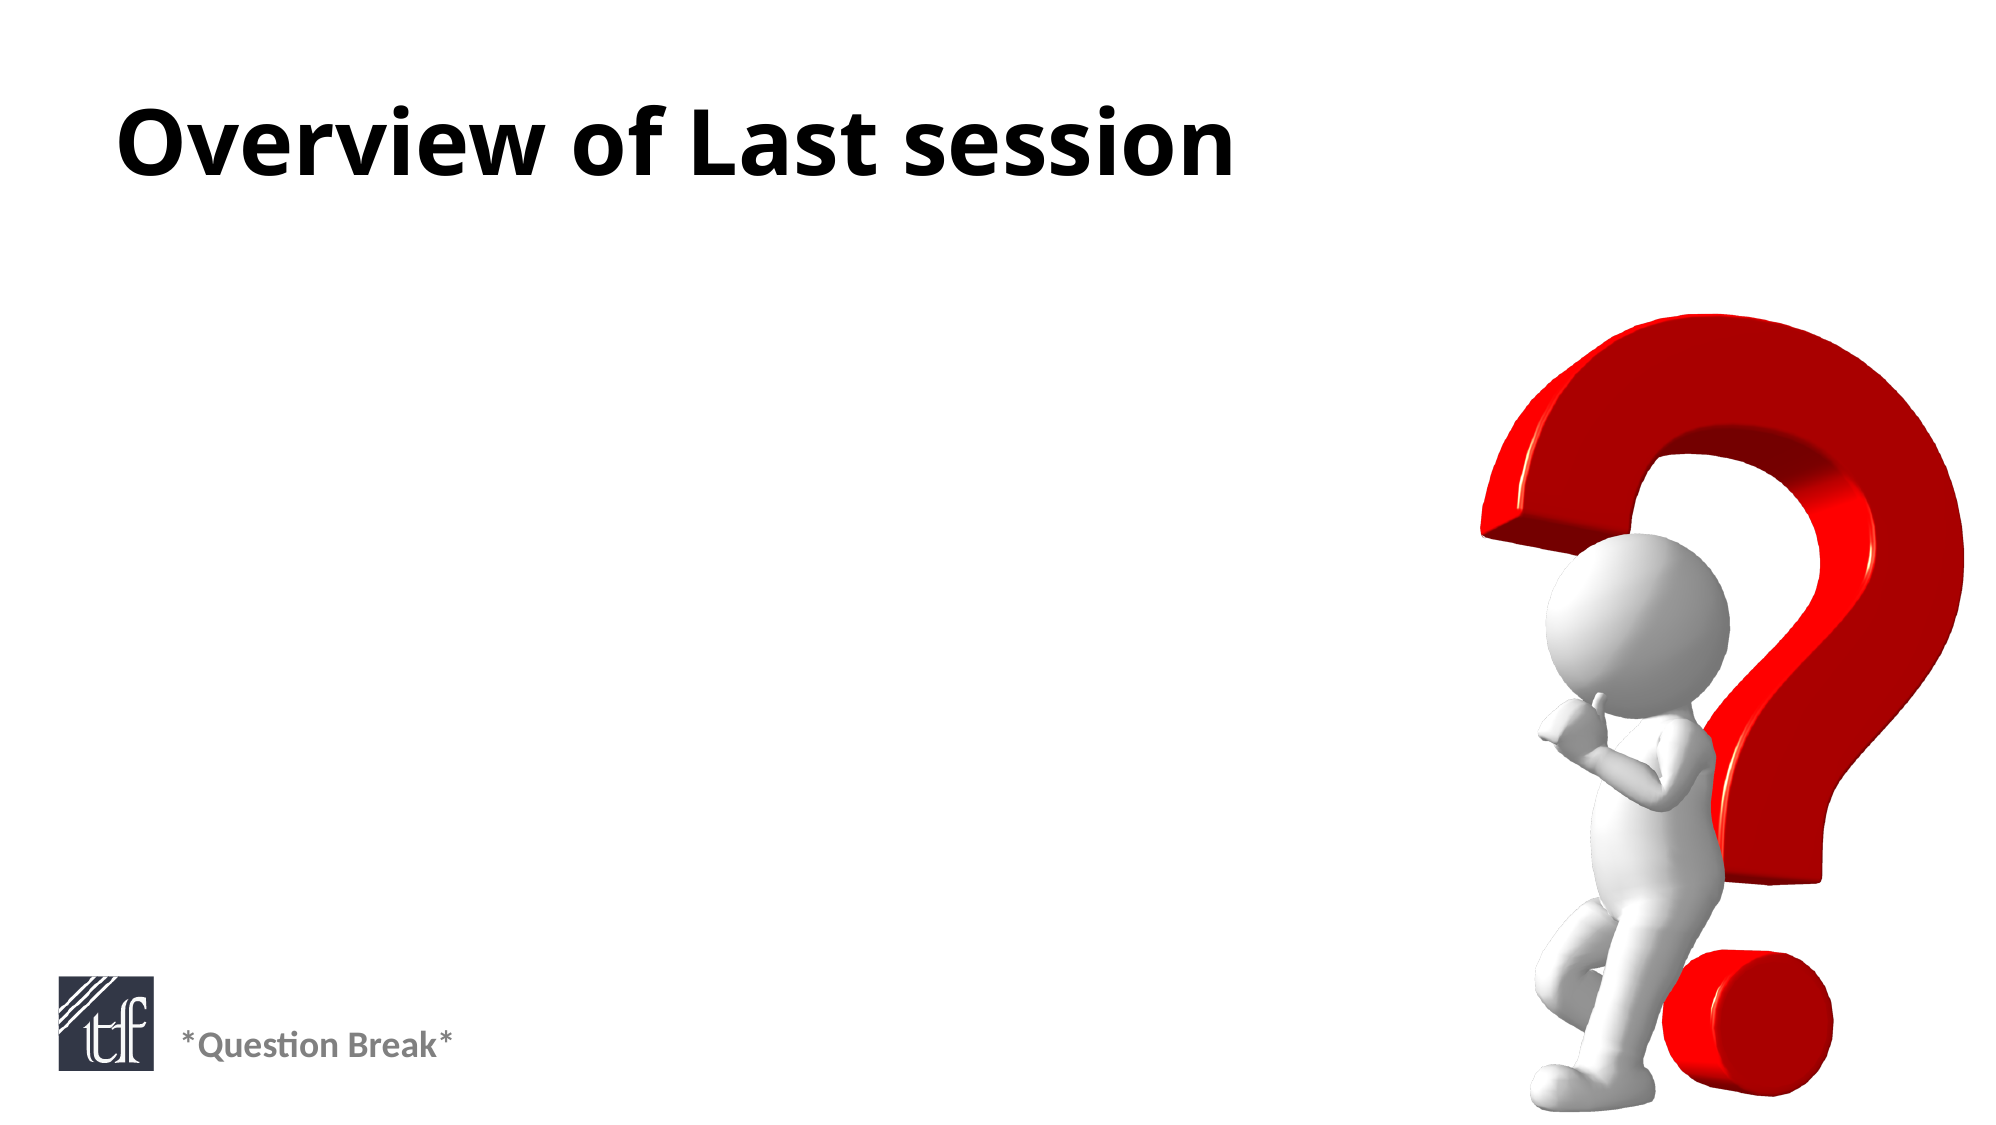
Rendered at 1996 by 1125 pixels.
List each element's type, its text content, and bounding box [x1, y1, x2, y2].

title Overview of Last session [99, 45, 1896, 233]
picture [47, 962, 155, 1072]
picture [1284, 299, 1996, 1125]
text_box *Question Break* [164, 1012, 472, 1073]
